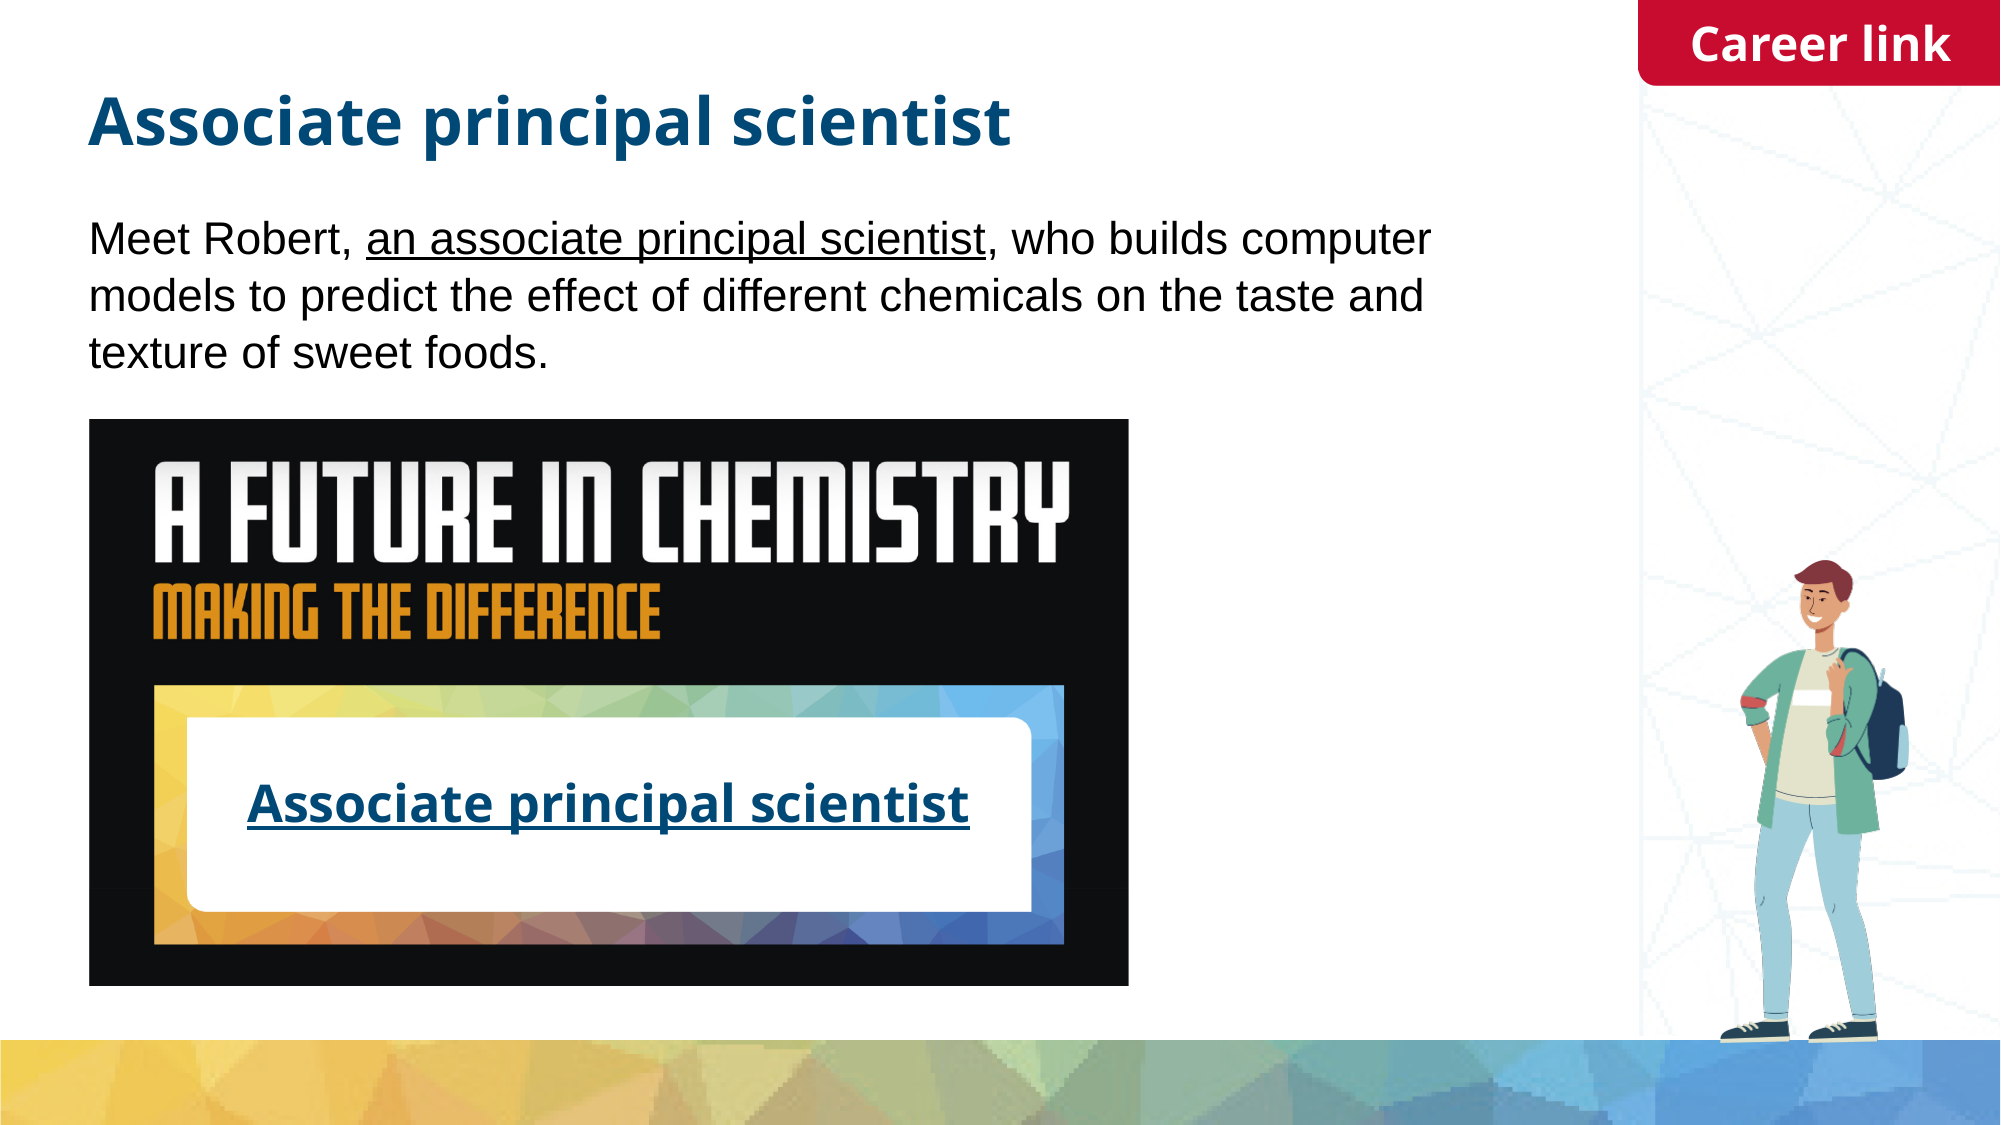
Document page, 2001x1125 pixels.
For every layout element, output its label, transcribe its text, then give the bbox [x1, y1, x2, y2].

picture [89, 419, 1129, 986]
text_box Meet Robert, an associate principal scientist, who builds computer models to predict the effect of different chemicals on the taste and texture of sweet foods. [88, 206, 1565, 378]
picture [0, 0, 2001, 1125]
title Associate principal scientist [88, 88, 1565, 161]
